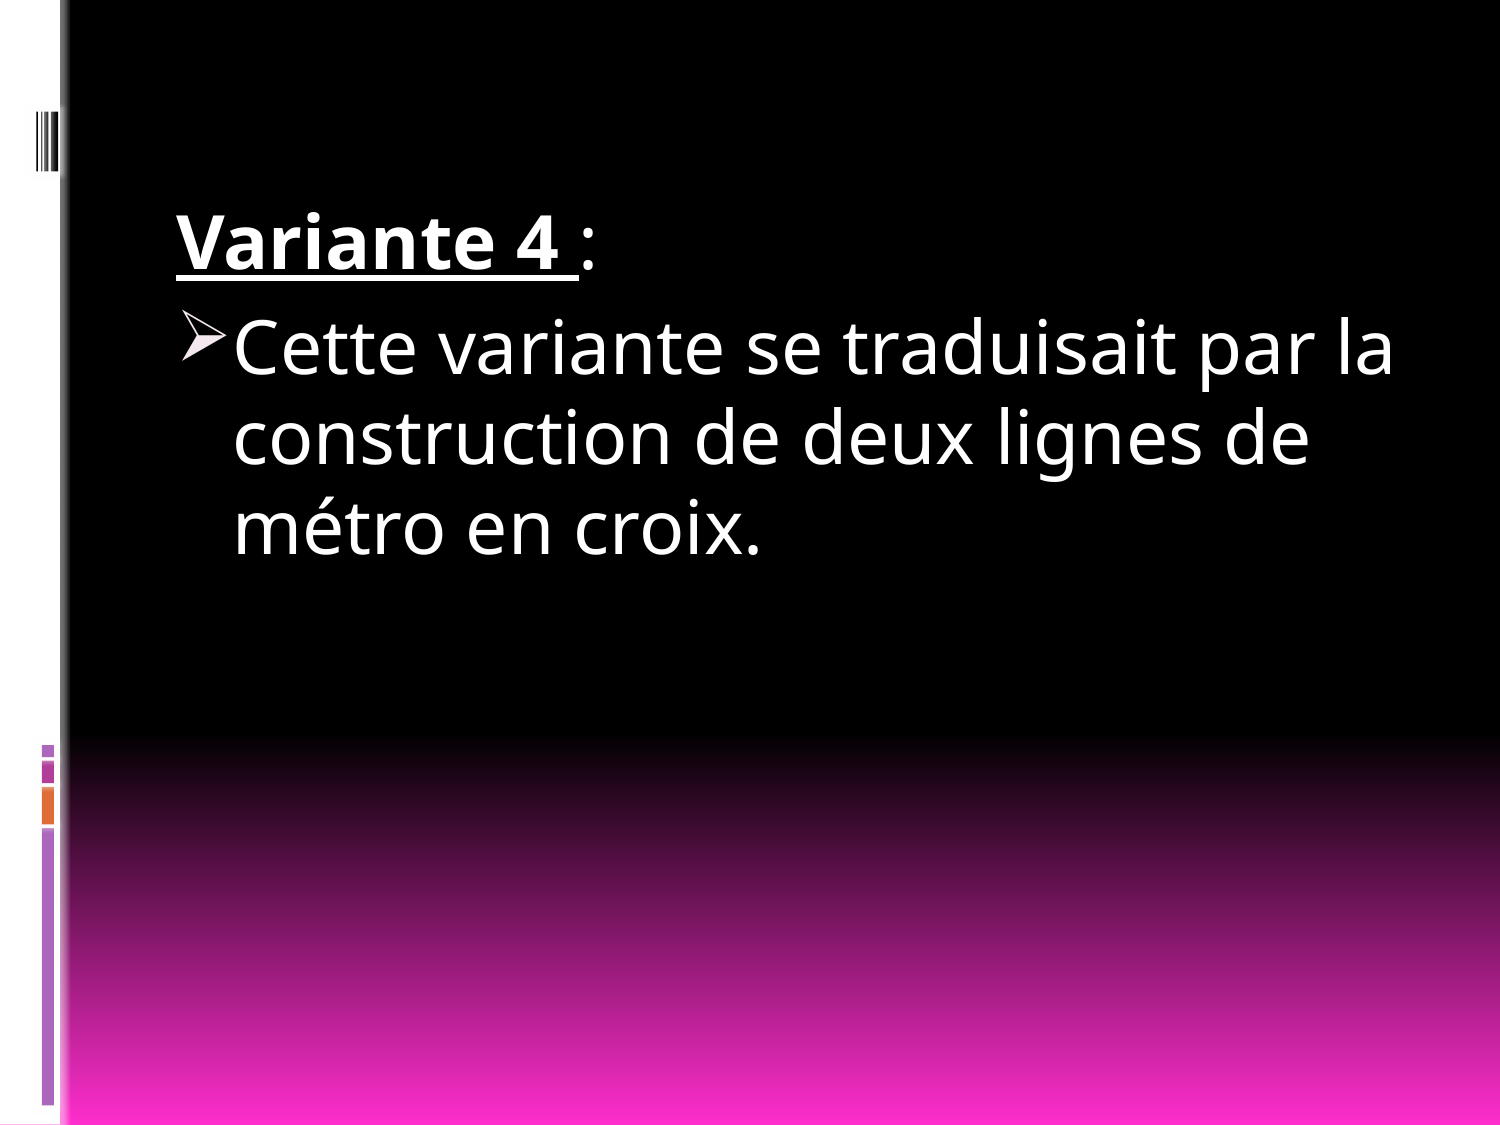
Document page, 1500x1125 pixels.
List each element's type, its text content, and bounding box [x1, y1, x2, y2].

list Variante 4 : Cette variante se traduisait par la construction de deux lignes de métro en croix. [150, 187, 1425, 1043]
